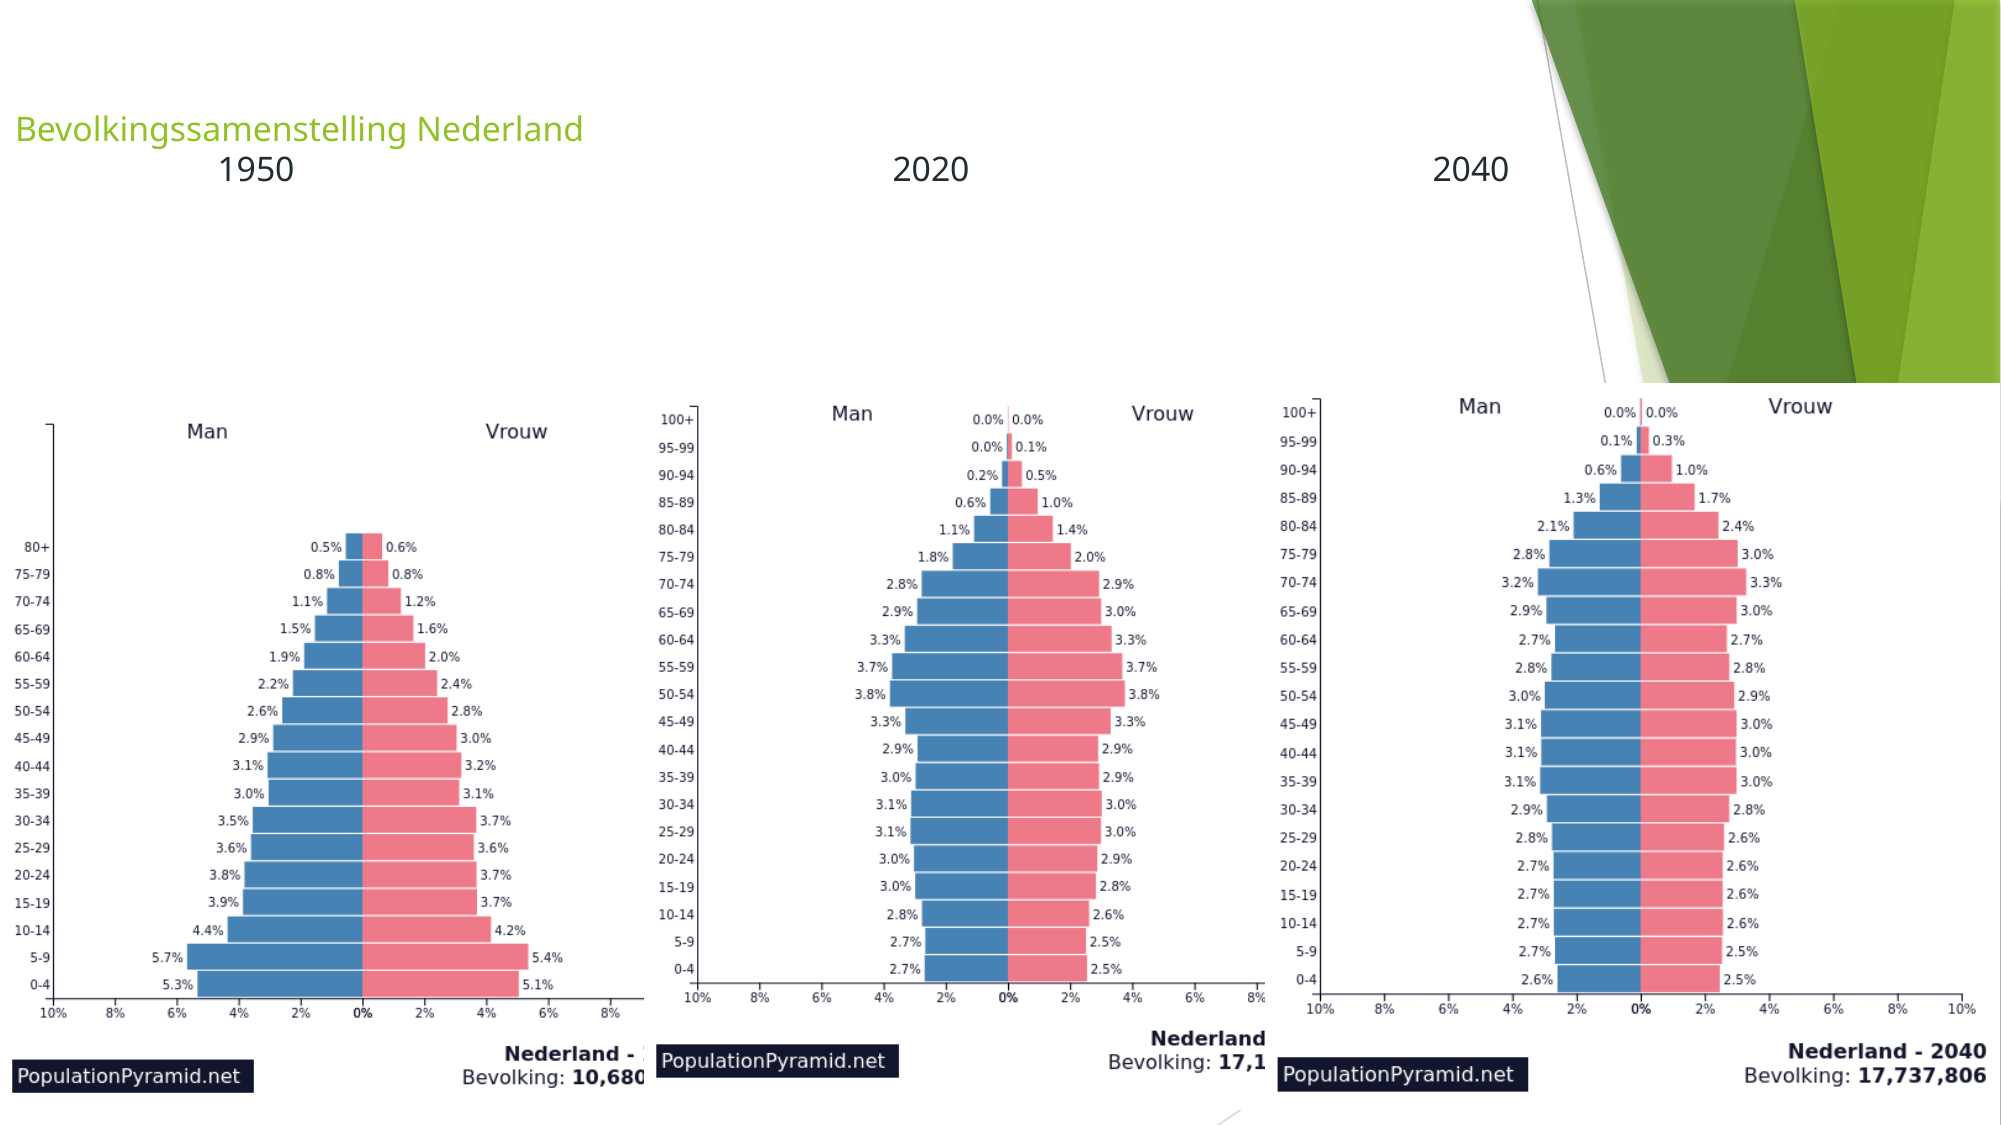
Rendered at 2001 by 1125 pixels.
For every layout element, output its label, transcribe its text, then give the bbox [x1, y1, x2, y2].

title Bevolkingssamenstelling Nederland 1950 2020 2040 [0, 99, 2000, 238]
picture [644, 382, 2000, 1125]
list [0, 408, 709, 1125]
